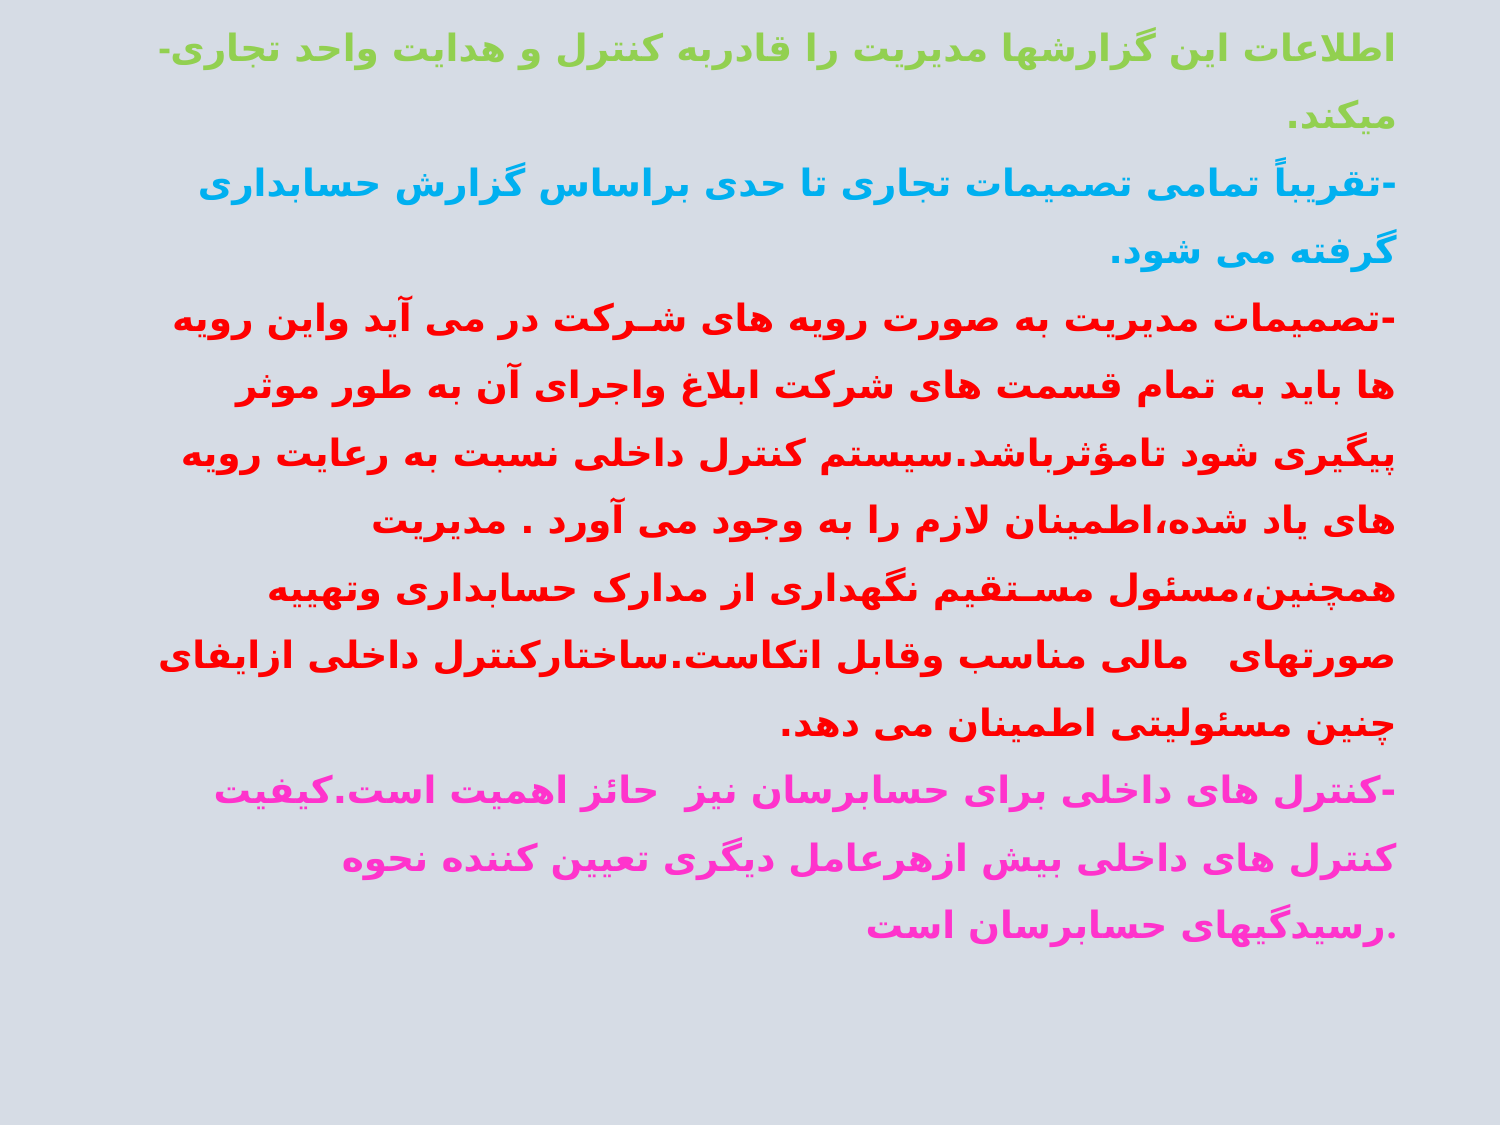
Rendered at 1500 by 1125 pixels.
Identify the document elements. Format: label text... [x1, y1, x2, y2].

title -اطلاعات این گزارشها مدیریت را قادربه کنترل و هدایت واحد تجاری میکند. -تقریباً تمامی تصمیمات تجاری تا حدی براساس گزارش حسابداری گرفته می شود. -تصمیمات مدیریت به صورت رویه های شـرکت در می آید واین رویه ها باید به تمام قسمت های شرکت ابلاغ واجرای آن به طور موثر پیگیری شود تامؤثرباشد.سیستم کنترل داخلی نسبت به رعایت رویه های یاد شده،اطمینان لازم را به وجود می آورد . مدیریت همچنین،مسئول مسـتقیم نگهداری از مدارک حسابداری وتهییه صورتهای مالی مناسب وقابل اتکاست.ساختارکنترل داخلی ازایفای چنین مسئولیتی اطمینان می دهد. -کنترل های داخلی برای حسابرسان نیز حائز اهمیت است.کیفیت کنترل های داخلی بیش ازهرعامل دیگری تعیین کننده نحوه رسیدگیهای حسابرسان است. [123, 137, 1413, 811]
